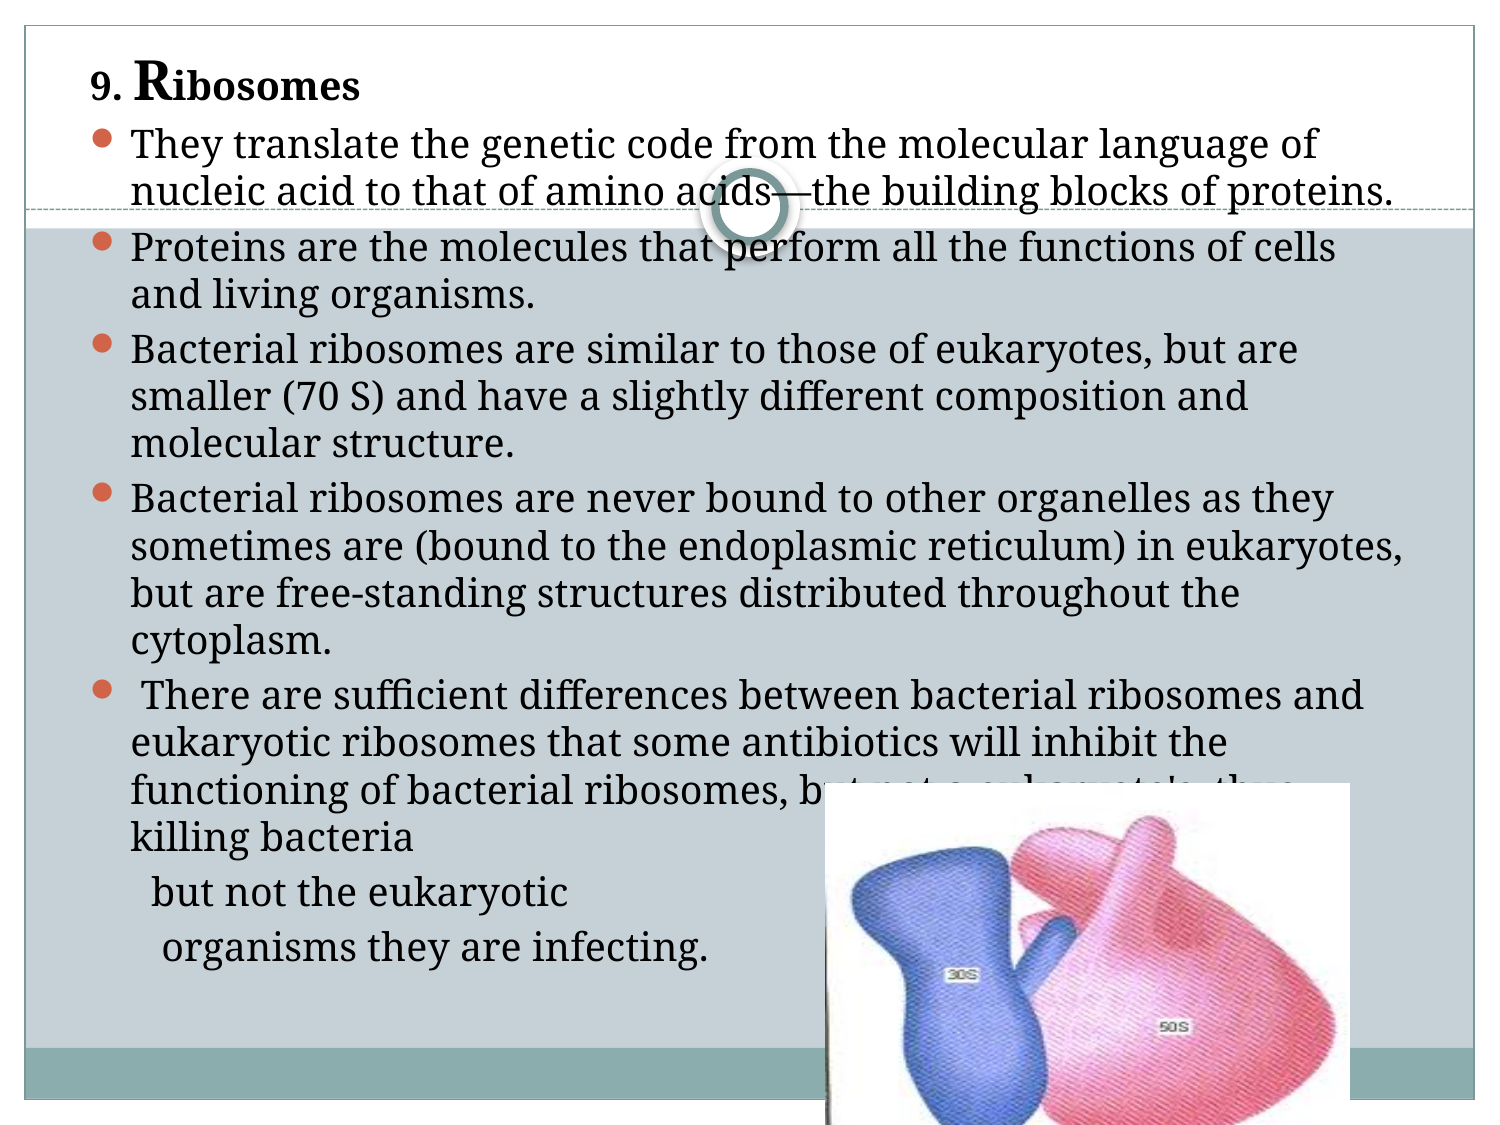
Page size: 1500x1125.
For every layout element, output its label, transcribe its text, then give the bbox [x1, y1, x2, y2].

list 9. Ribosomes They translate the genetic code from the molecular language of nucleic acid to that of amino acids—the building blocks of proteins. Proteins are the molecules that perform all the functions of cells and living organisms. Bacterial ribosomes are similar to those of eukaryotes, but are smaller (70 S) and have a slightly different composition and molecular structure. Bacterial ribosomes are never bound to other organelles as they sometimes are (bound to the endoplasmic reticulum) in eukaryotes, but are free-standing structures distributed throughout the cytoplasm. There are sufficient differences between bacterial ribosomes and eukaryotic ribosomes that some antibiotics will inhibit the functioning of bacterial ribosomes, but not a eukaryote's, thus killing bacteria but not the eukaryotic organisms they are infecting. [75, 37, 1425, 1005]
picture [824, 783, 1351, 1125]
